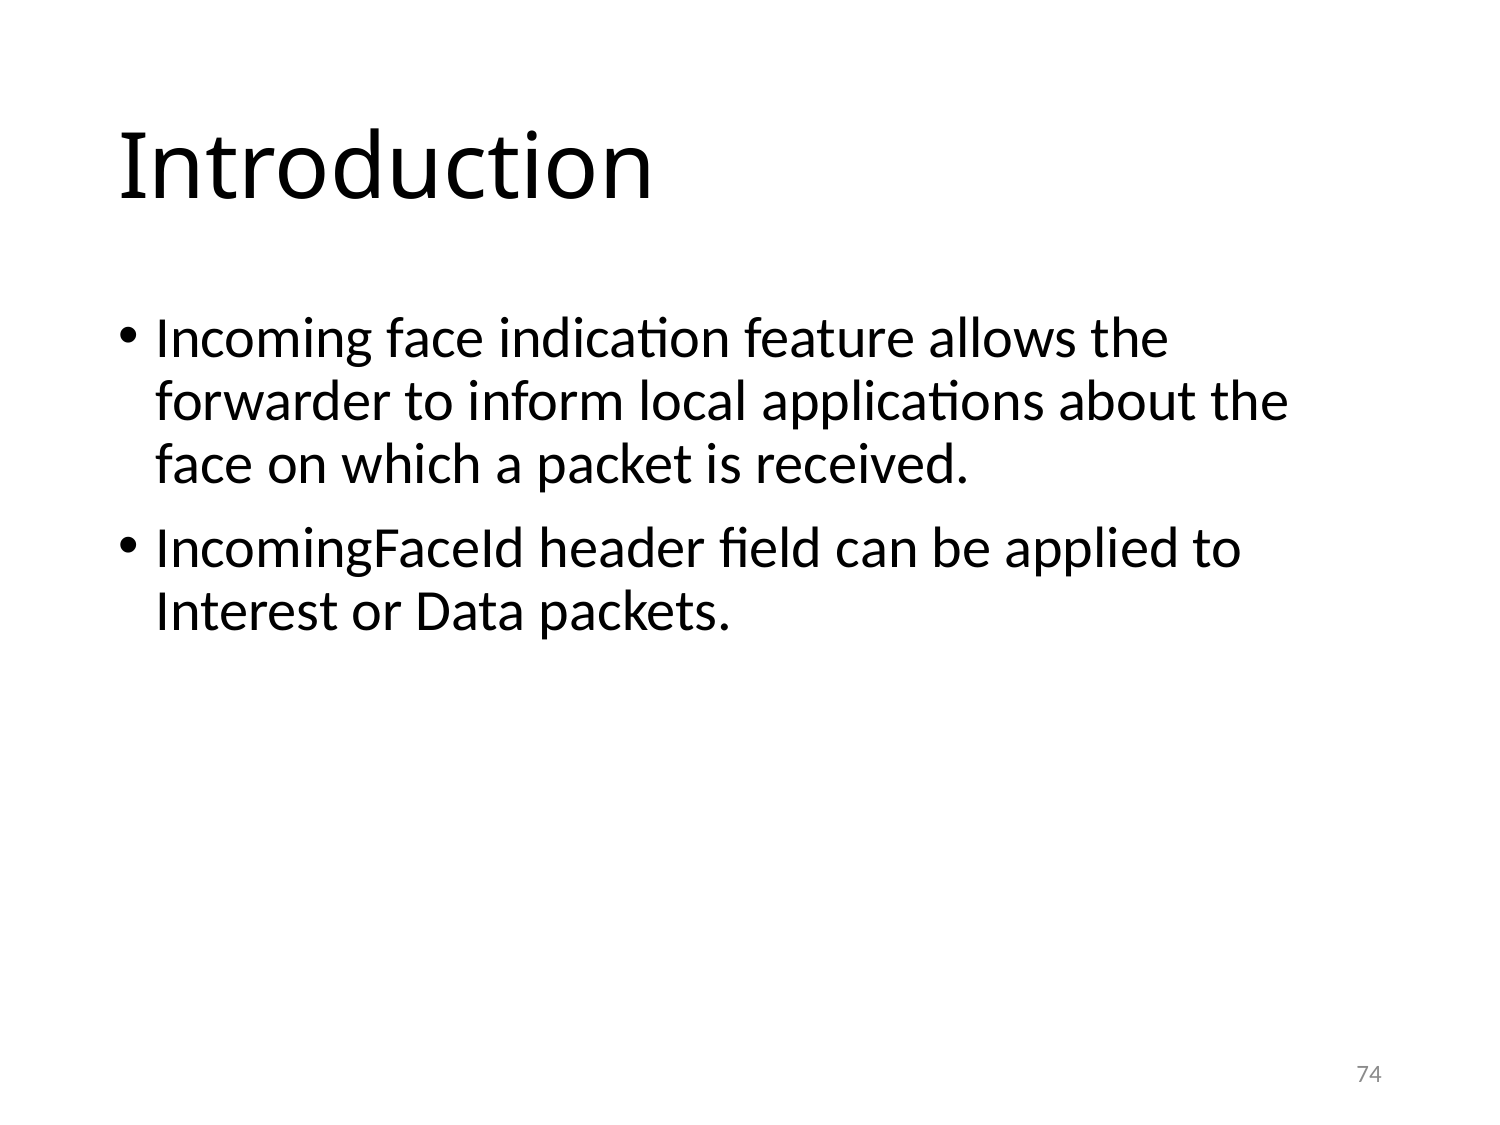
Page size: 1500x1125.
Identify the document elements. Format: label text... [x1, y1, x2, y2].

title Introduction [103, 59, 1397, 278]
slide_number 74 [1059, 1042, 1397, 1103]
list Incoming face indication feature allows the forwarder to inform local applications about the face on which a packet is received. IncomingFaceId header field can be applied to Interest or Data packets. [103, 299, 1397, 1014]
